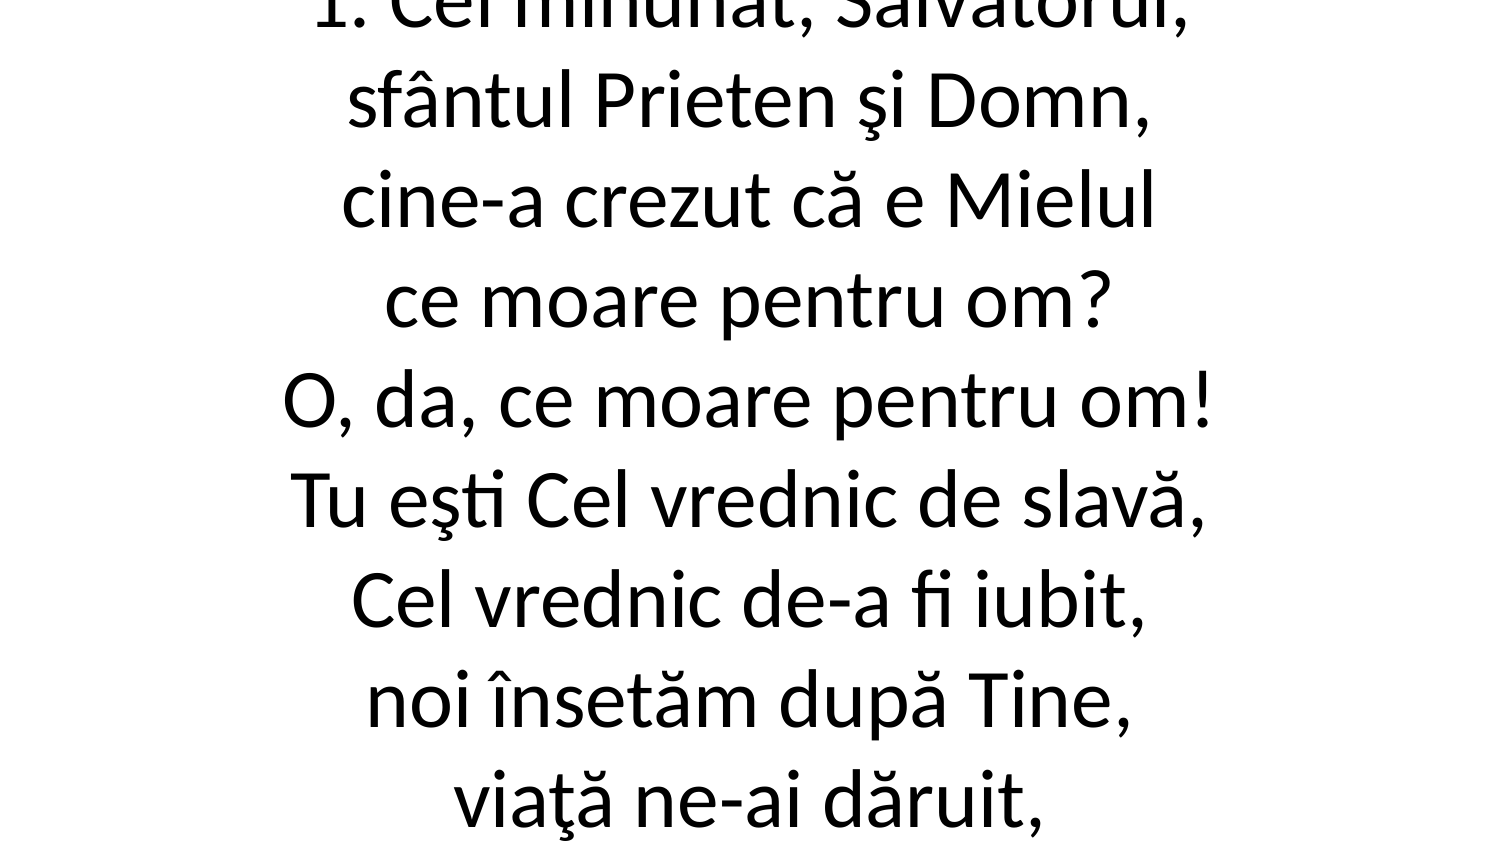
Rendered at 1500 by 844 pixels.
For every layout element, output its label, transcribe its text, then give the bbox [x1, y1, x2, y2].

text_box 1. Cel minunat, Salvatorul, sfântul Prieten şi Domn, cine-a crezut că e Mielul ce moare pentru om? O, da, ce moare pentru om! Tu eşti Cel vrednic de slavă, Cel vrednic de-a fi iubit, noi însetăm după Tine, viaţă ne-ai dăruit, o, da, viaţă ne-ai dăruit! [267, 0, 1233, 844]
